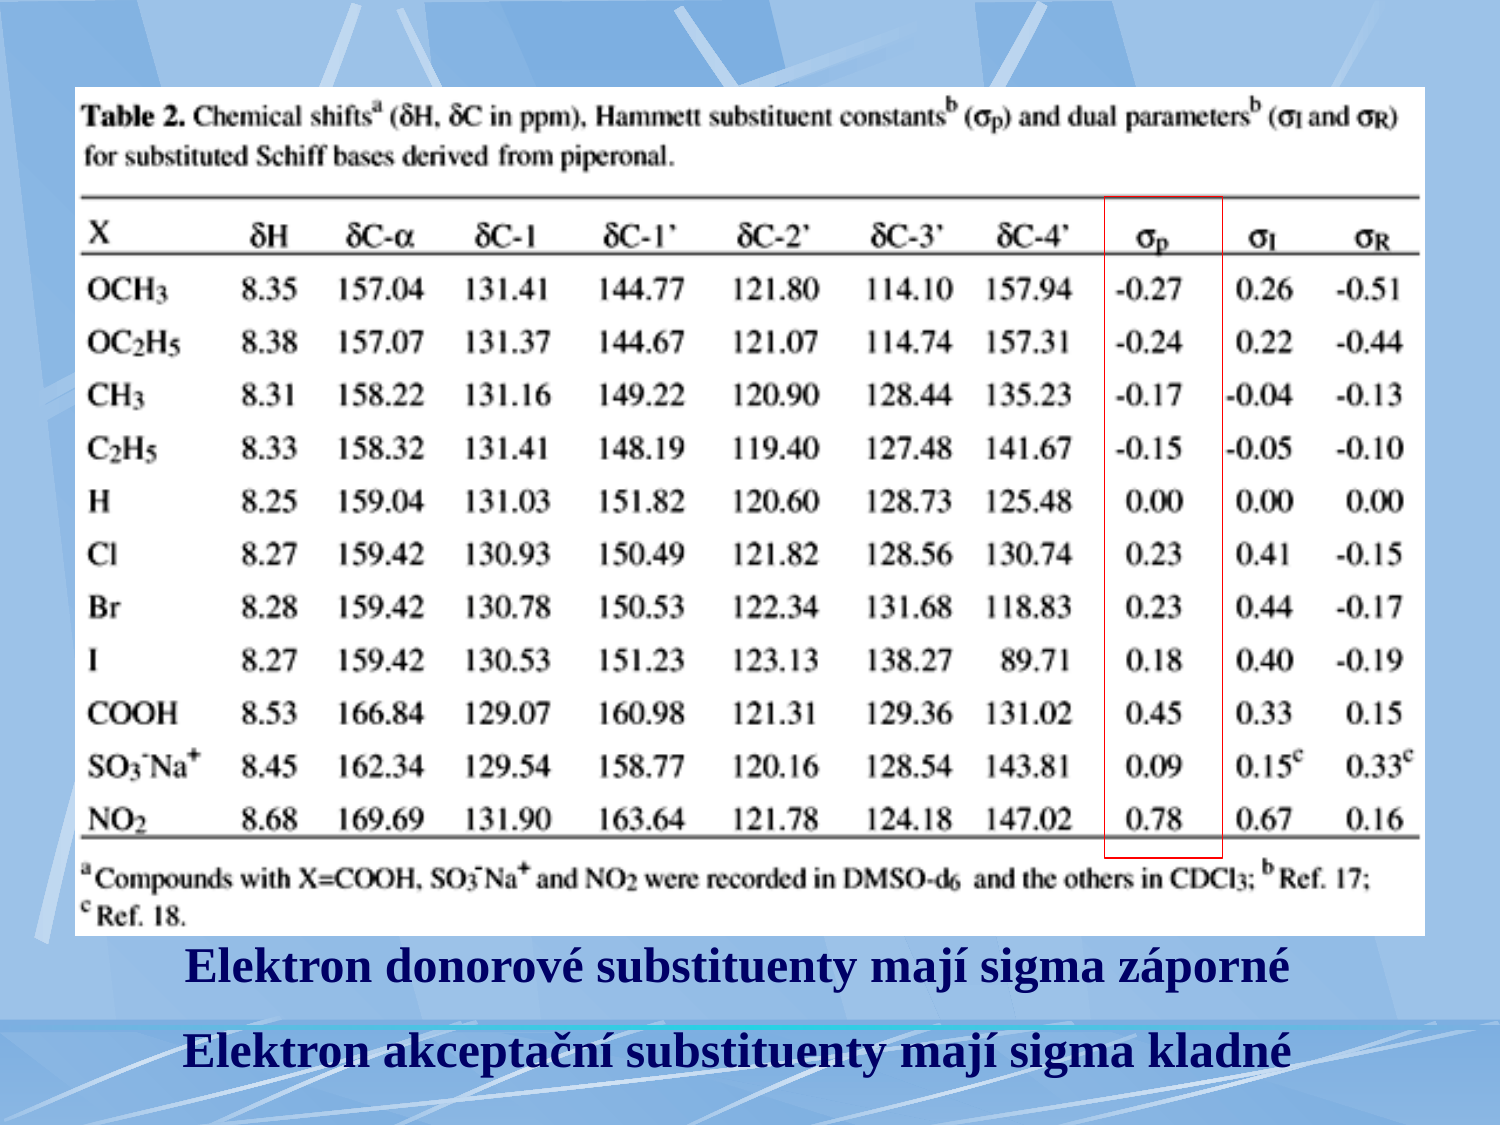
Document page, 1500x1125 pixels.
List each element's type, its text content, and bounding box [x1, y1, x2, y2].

picture [74, 87, 1426, 937]
text_box Elektron donorové substituenty mají sigma záporné Elektron akceptační substituenty mají sigma kladné [150, 946, 1325, 1085]
